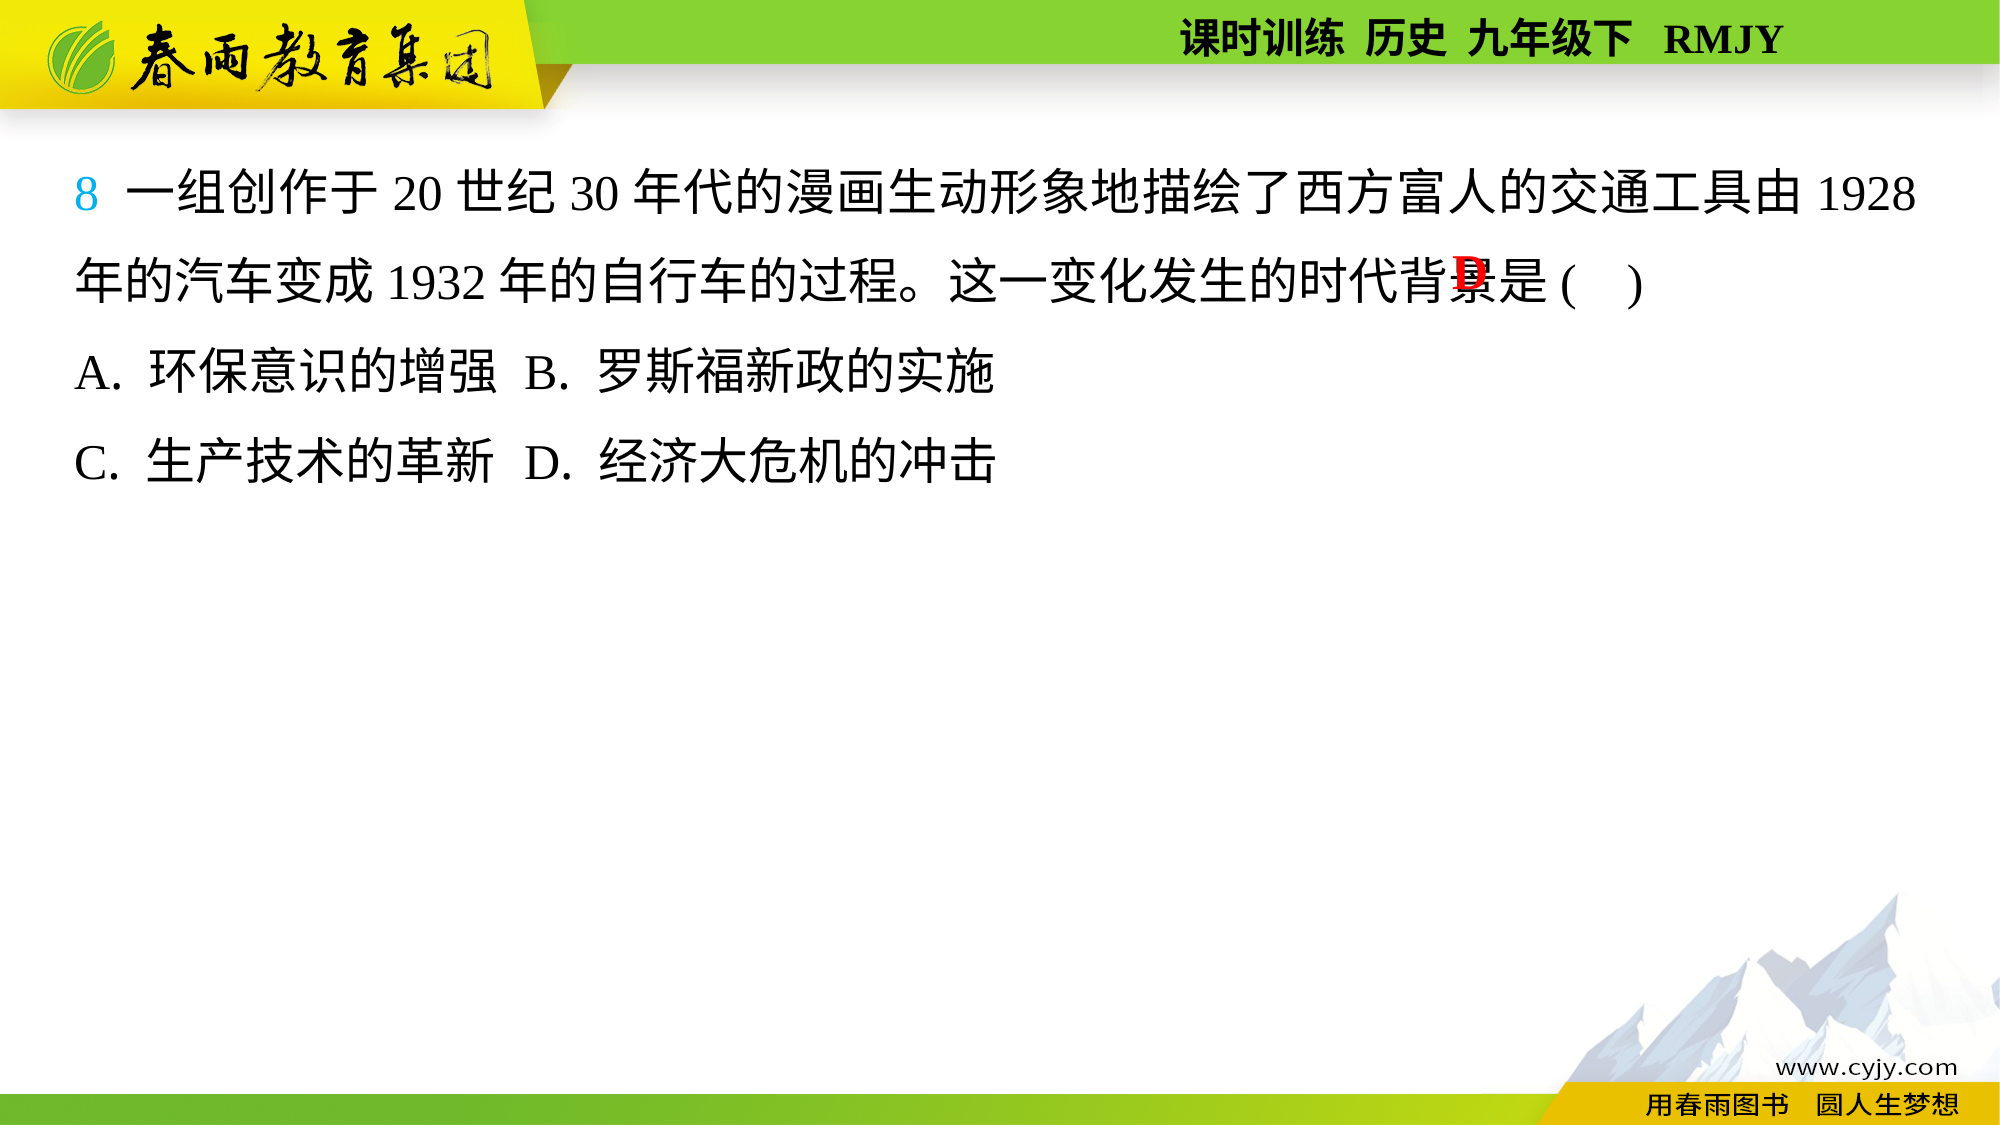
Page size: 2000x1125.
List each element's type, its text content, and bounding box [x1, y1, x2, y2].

text_box D [1437, 231, 1504, 307]
list 8 一组创作于20世纪30年代的漫画生动形象地描绘了西方富人的交通工具由1928年的汽车变成1932年的自行车的过程。这一变化发生的时代背景是( ) A. 环保意识的增强 B. 罗斯福新政的实施 C. 生产技术的革新 D. 经济大危机的冲击 [59, 122, 1944, 582]
picture [0, 0, 2000, 1125]
